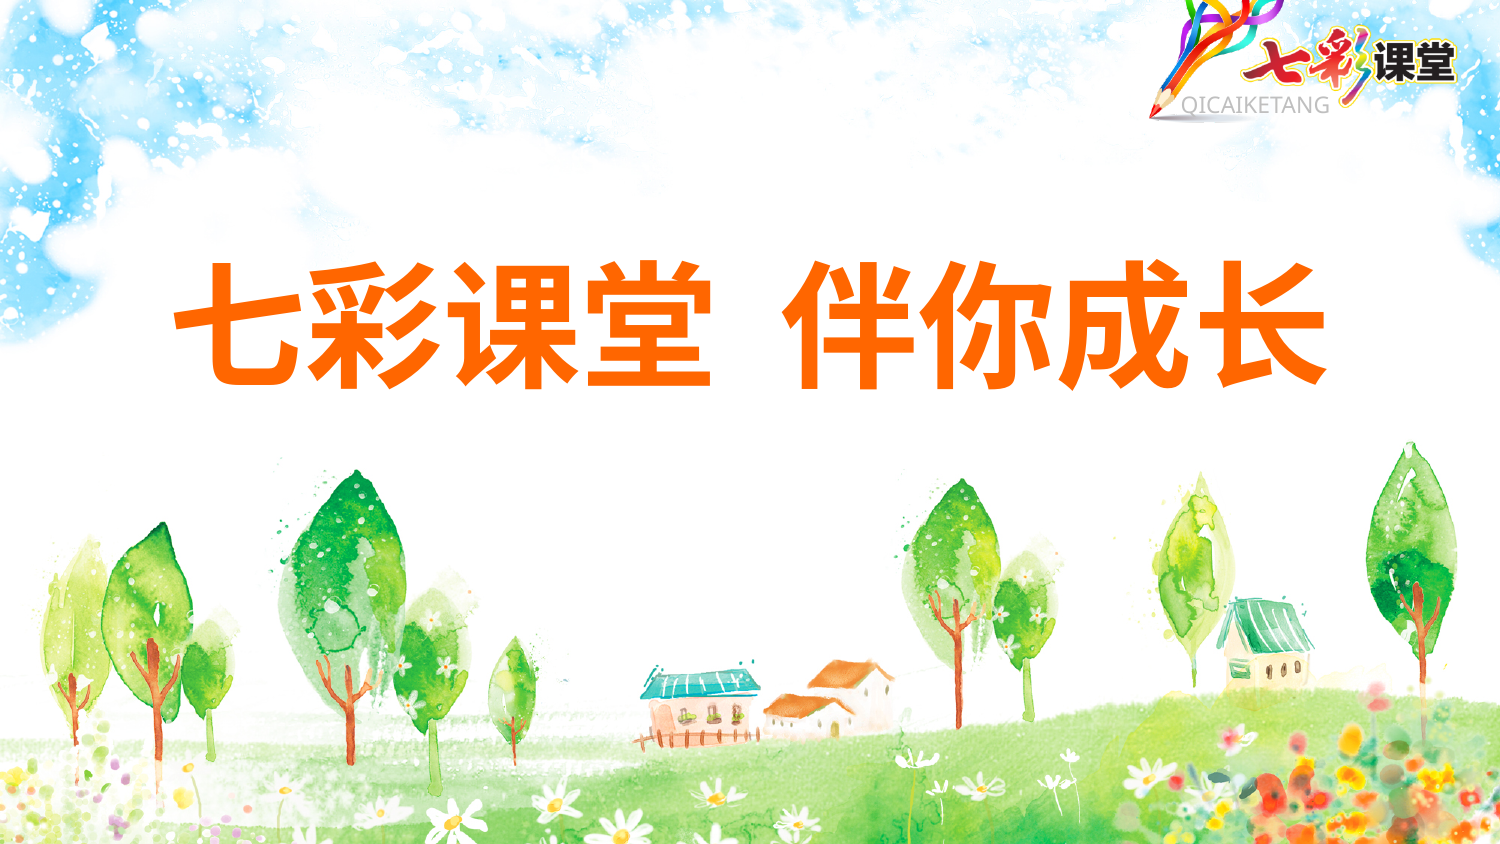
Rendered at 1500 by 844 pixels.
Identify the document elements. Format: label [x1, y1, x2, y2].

text_box [0, 0, 1500, 844]
